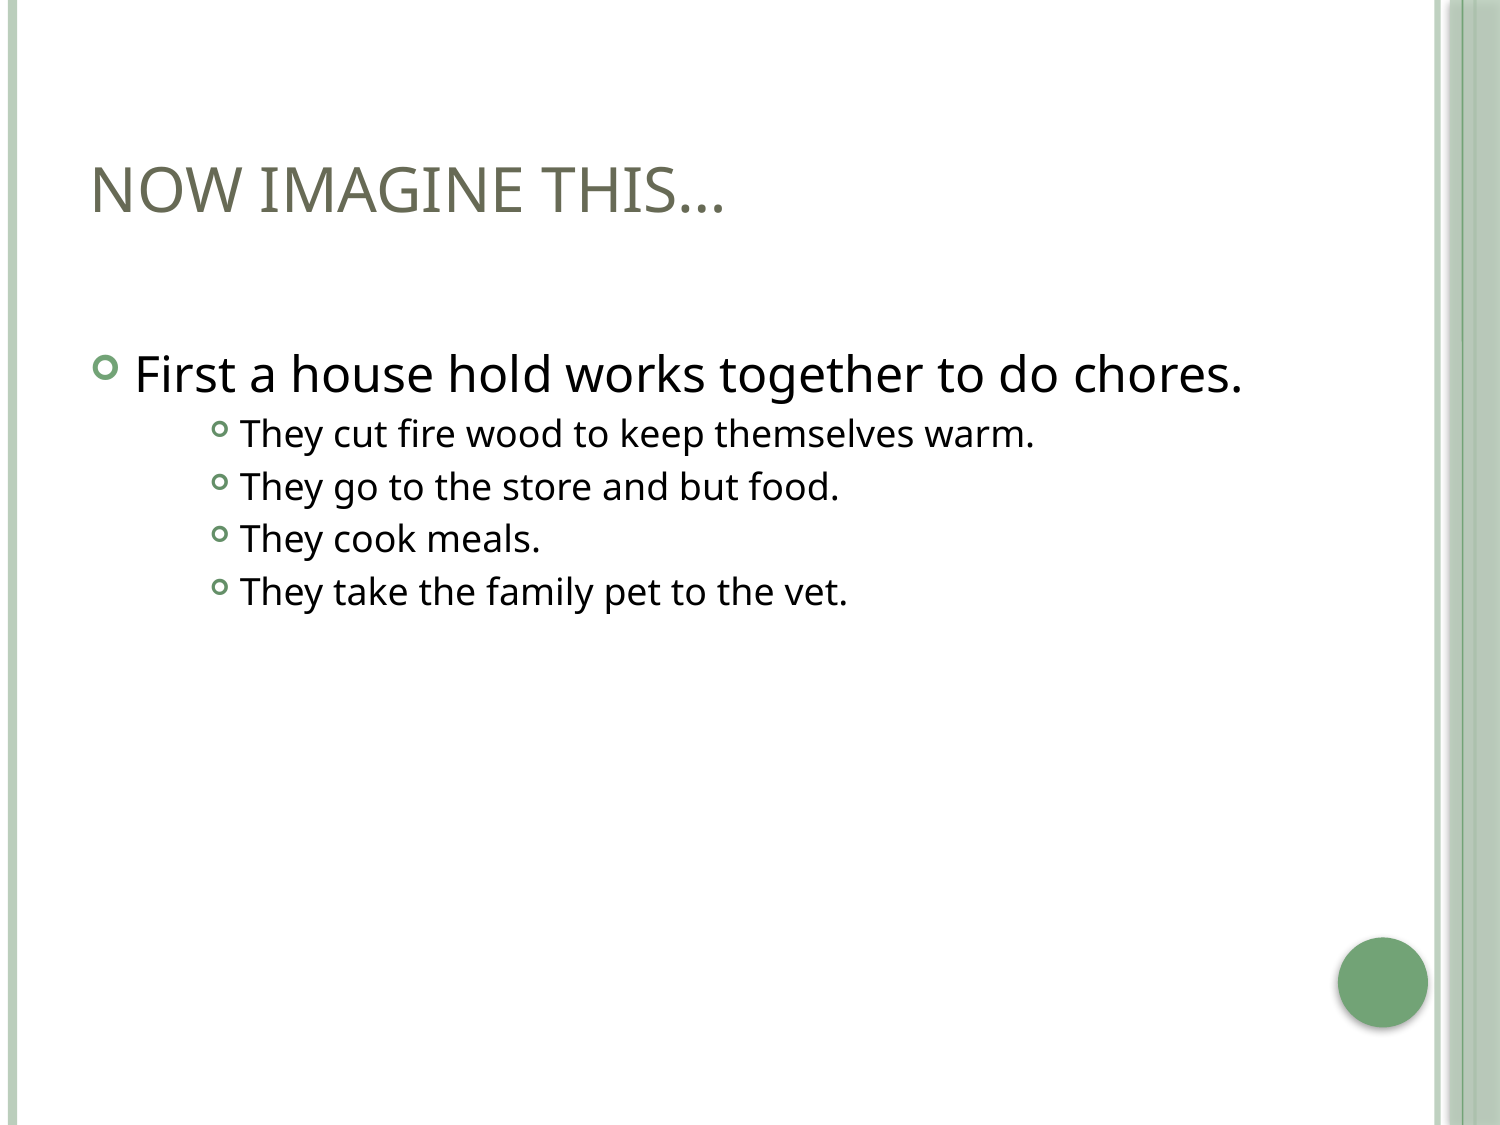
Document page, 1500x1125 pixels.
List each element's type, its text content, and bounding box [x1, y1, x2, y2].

list First a house hold works together to do chores. They cut fire wood to keep themselves warm. They go to the store and but food. They cook meals. They take the family pet to the vet. [75, 262, 1300, 1062]
title Now Imagine This… [75, 45, 1300, 233]
